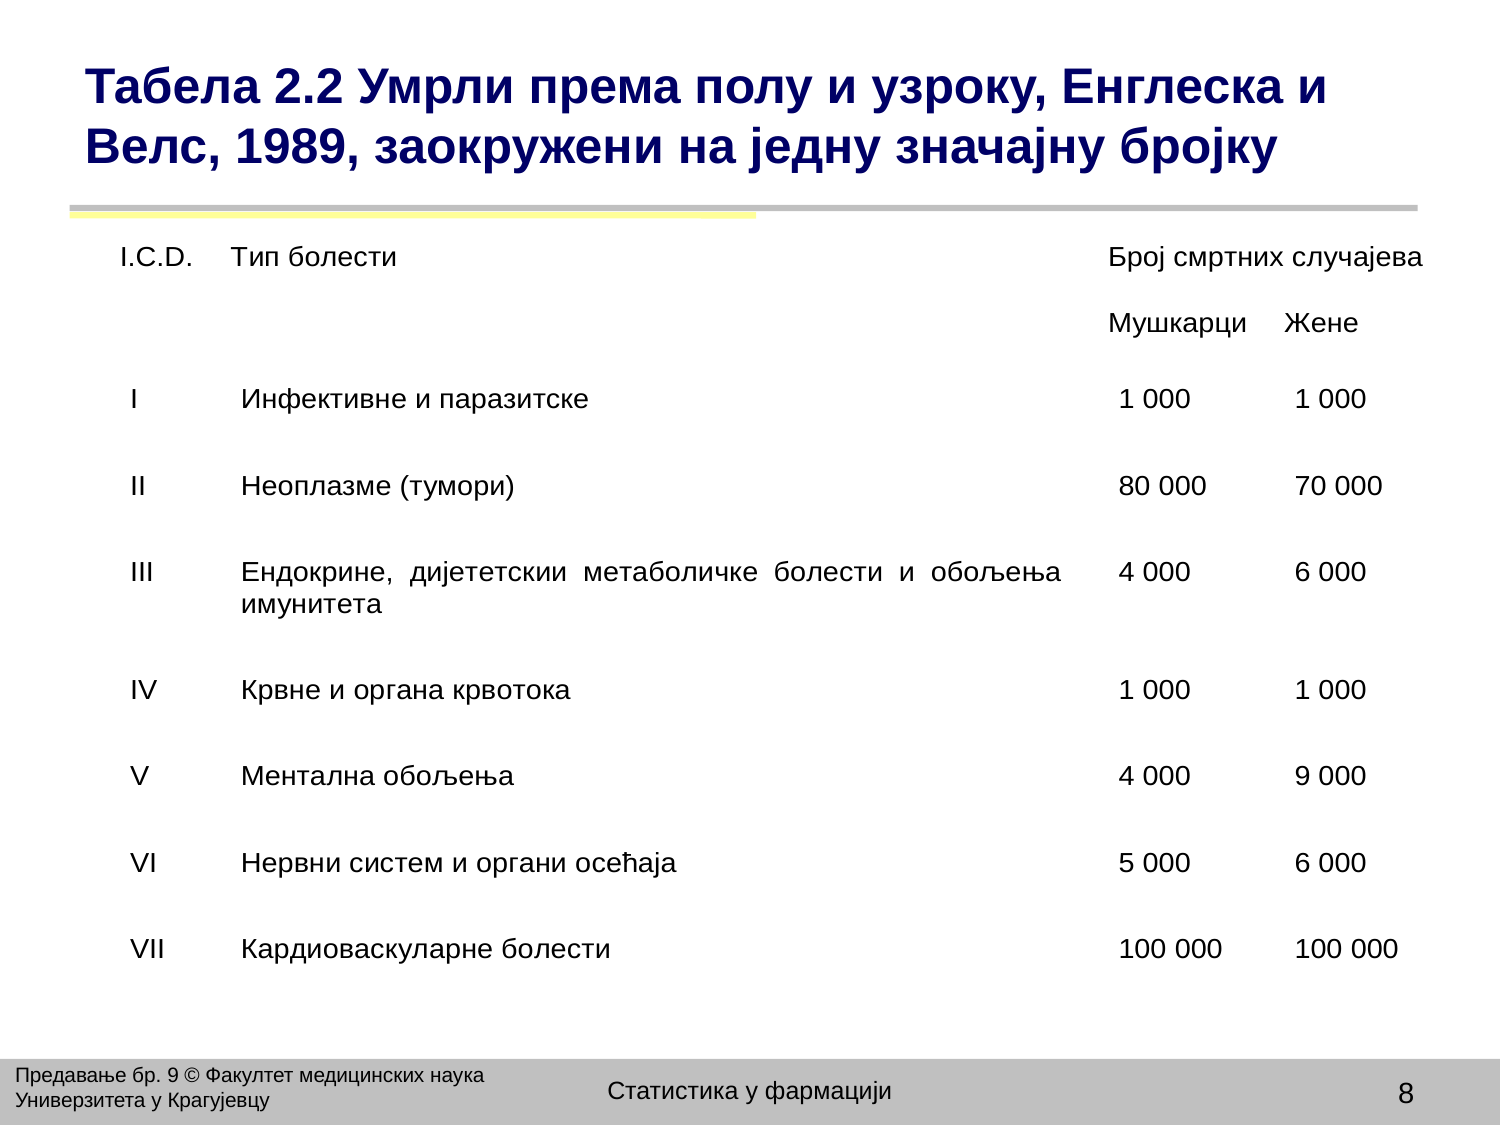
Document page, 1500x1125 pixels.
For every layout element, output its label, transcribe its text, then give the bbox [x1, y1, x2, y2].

title Табела 2.2 Умрли према полу и узроку, Енглеска и Велс, 1989, заокружени на једну значајну бројку [69, 19, 1426, 208]
slide_number 8 [1079, 1066, 1430, 1125]
slide_number Предавање бр. 9 © Факултет медицинских наука Универзитета у Крагујевцу [0, 1053, 609, 1108]
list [88, 223, 1467, 1041]
footer Статистика у фармацији [512, 1066, 988, 1125]
